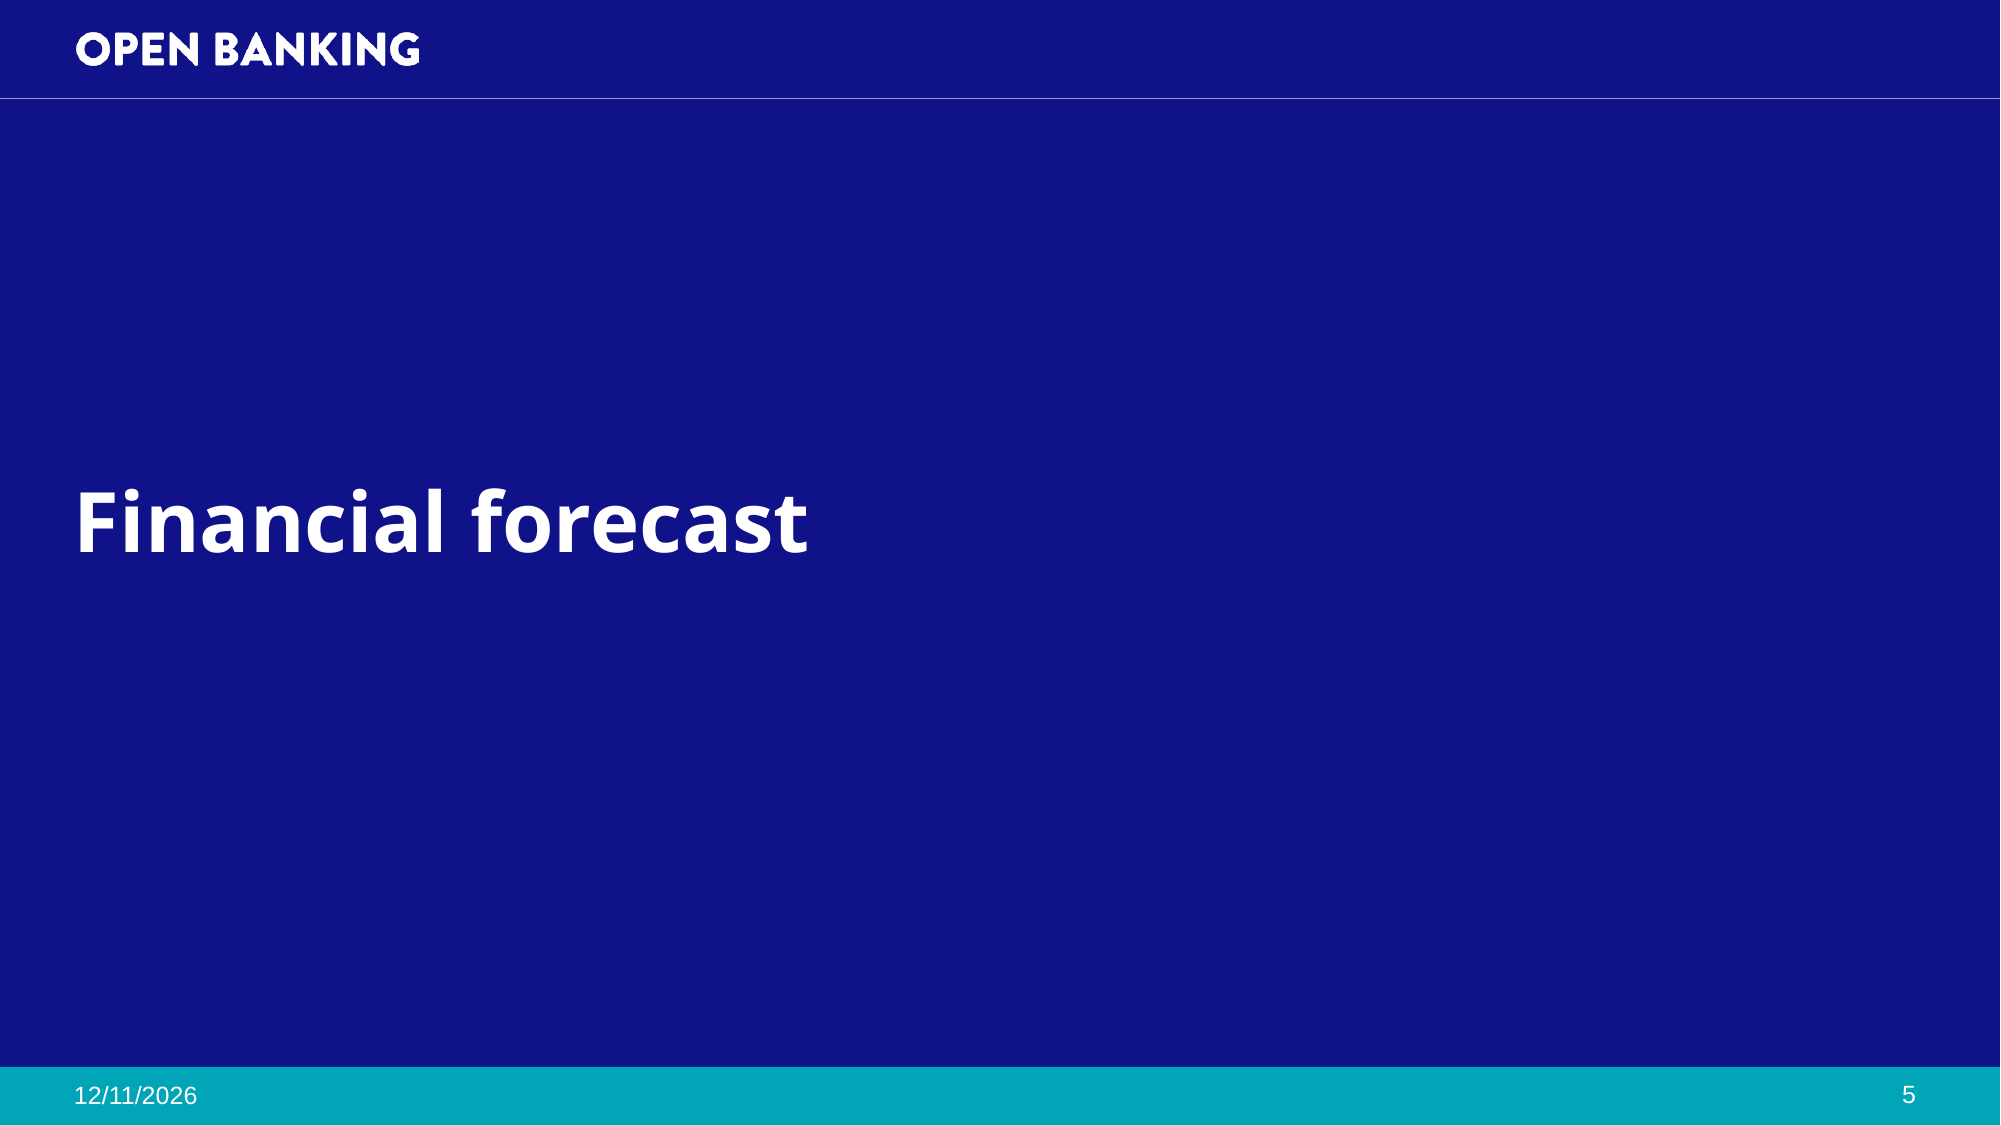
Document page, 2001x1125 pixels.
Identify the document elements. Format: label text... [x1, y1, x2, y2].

picture [43, 0, 452, 99]
slide_number 5 [1412, 1064, 1932, 1124]
title Financial forecast [59, 105, 1750, 576]
footer [662, 1064, 1338, 1124]
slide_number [59, 1065, 509, 1125]
